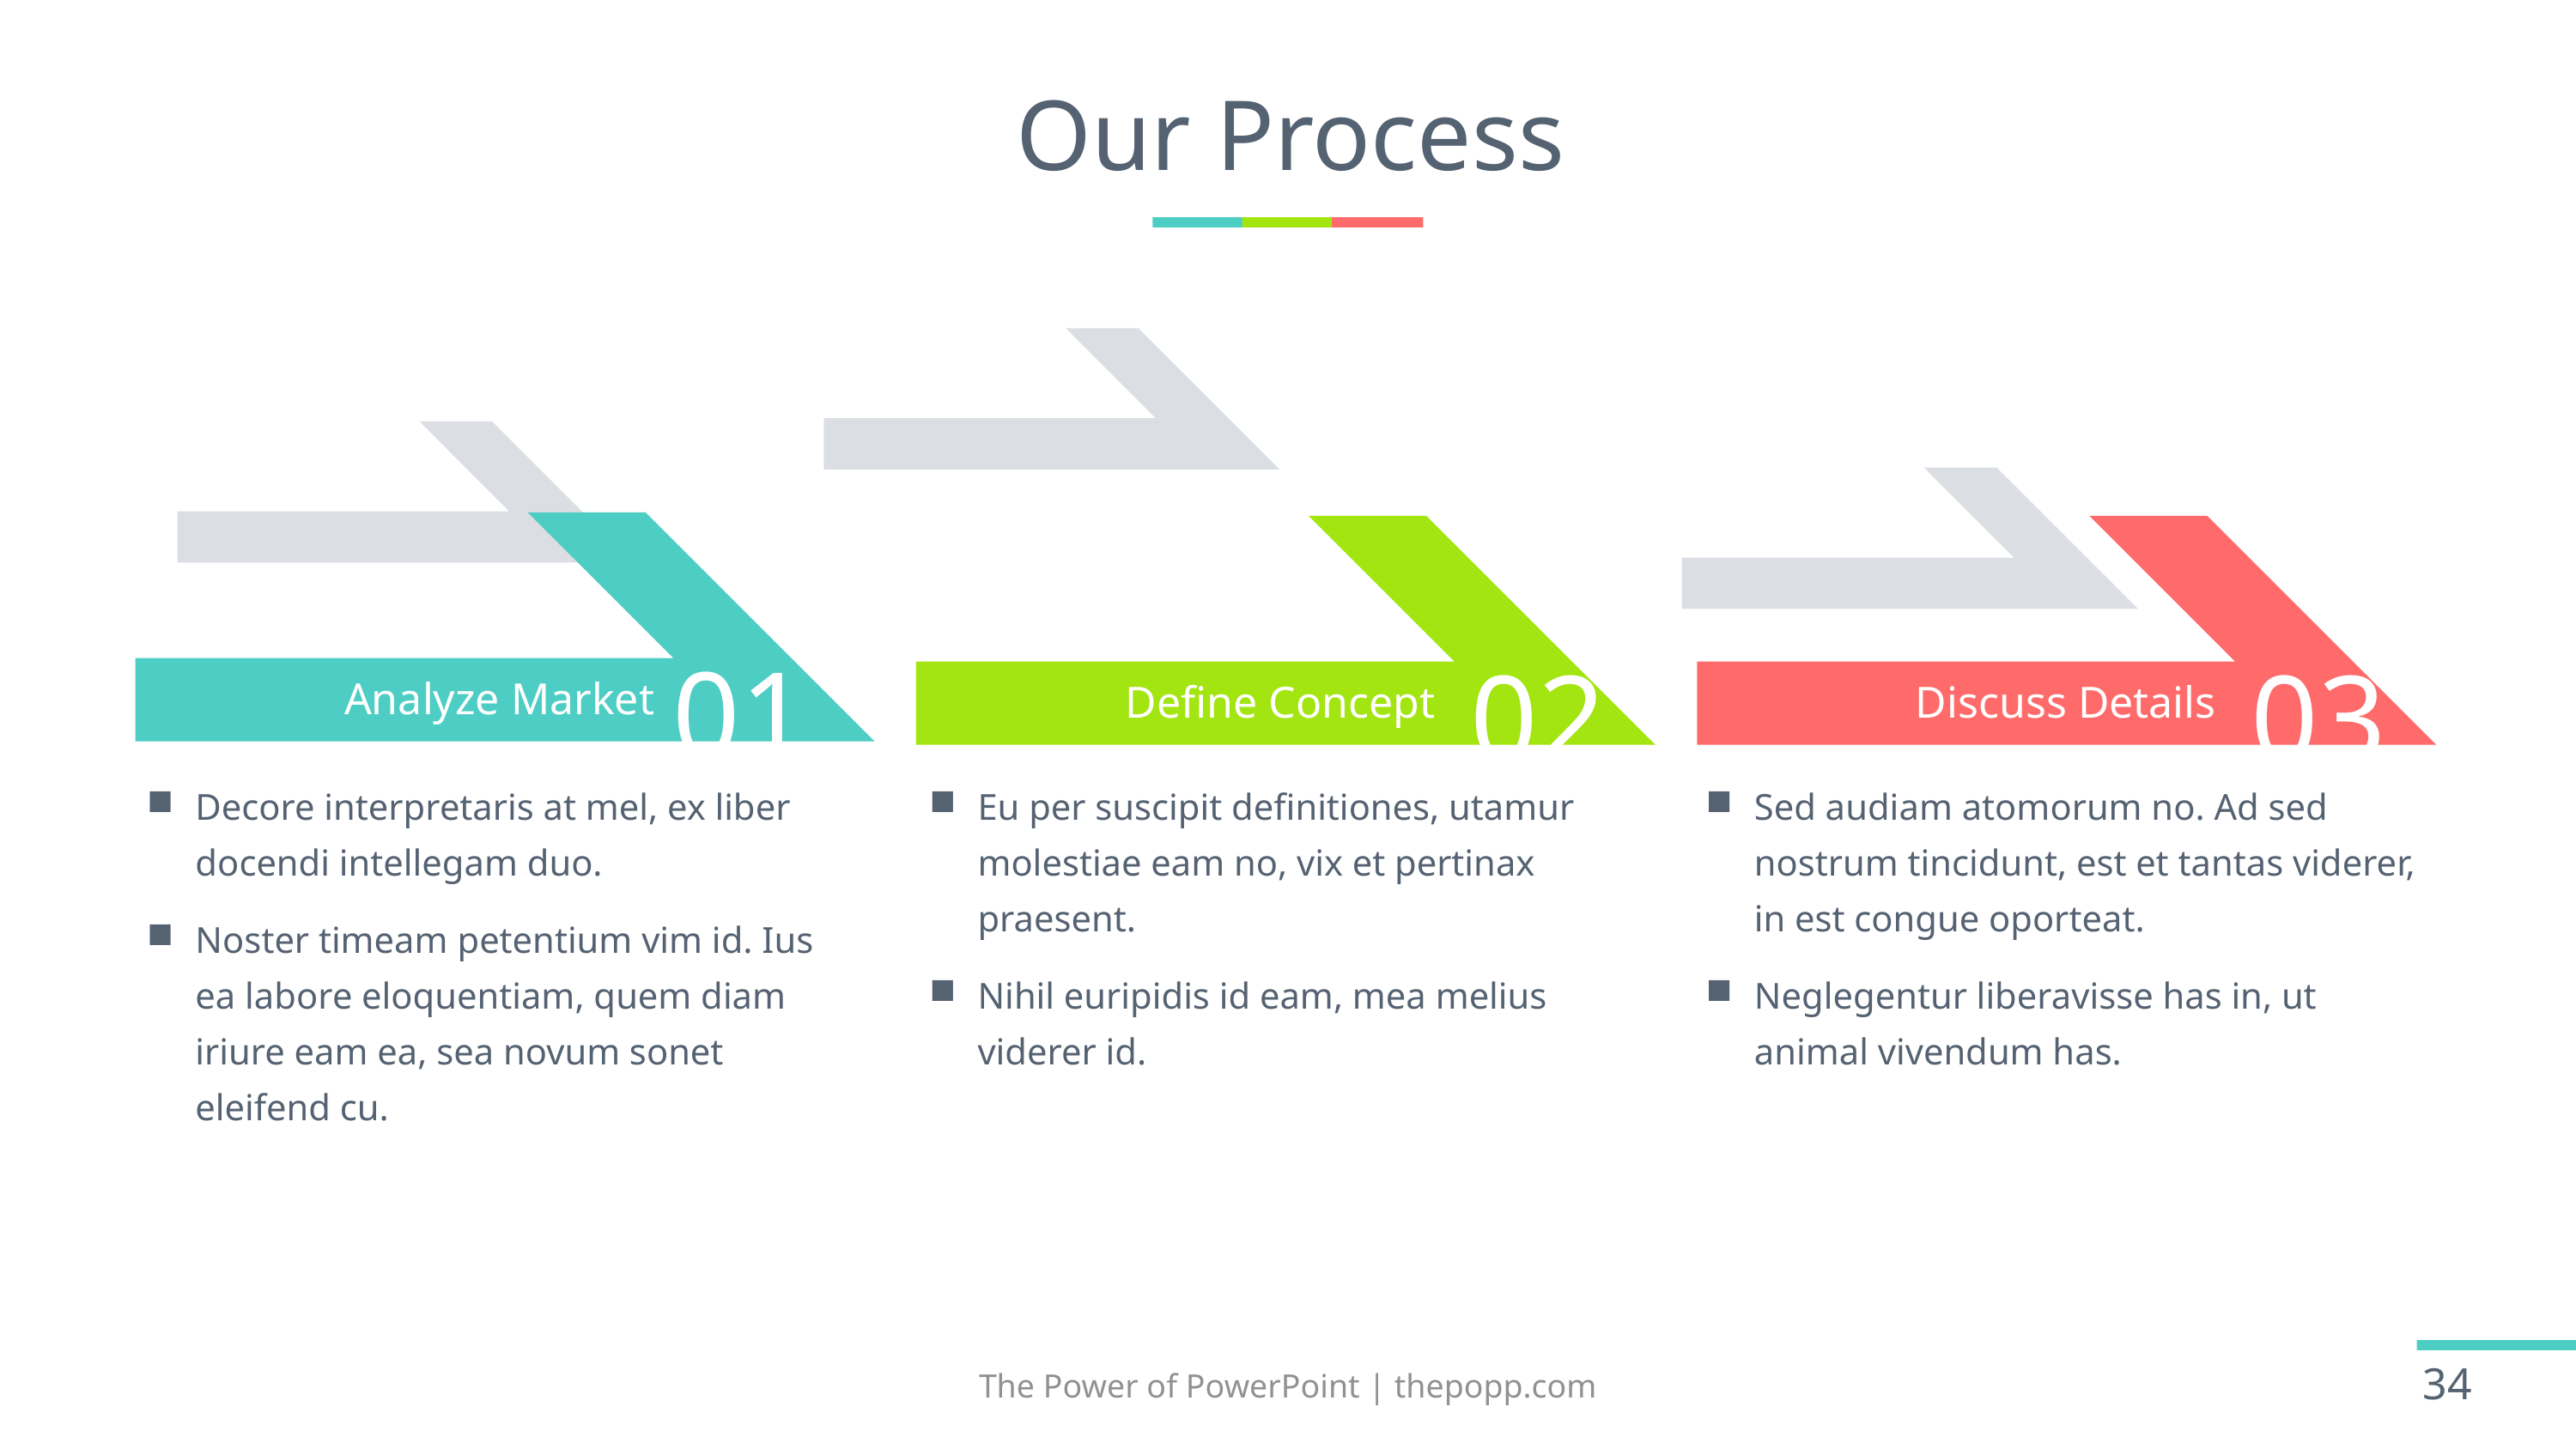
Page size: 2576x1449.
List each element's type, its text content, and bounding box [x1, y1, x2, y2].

list Define Concept [926, 648, 1449, 754]
title Our Process [69, 49, 2512, 230]
list Analyze Market [145, 645, 668, 750]
slide_number 34 [2409, 1351, 2576, 1421]
footer The Power of PowerPoint | thepopp.com [853, 1349, 1723, 1427]
list Eu per suscipit definitiones, utamur molestiae eam no, vix et pertinax praesent. Nihil euripidis id eam, mea melius viderer id. [916, 765, 1656, 1178]
list Sed audiam atomorum no. Ad sed nostrum tincidunt, est et tantas viderer, in est congue oporteat. Neglegentur liberavisse has in, ut animal vivendum has. [1692, 765, 2433, 1178]
list Decore interpretaris at mel, ex liber docendi intellegam duo. Noster timeam petentium vim id. Ius ea labore eloquentiam, quem diam iriure eam ea, sea novum sonet eleifend cu. [134, 765, 874, 1178]
list Discuss Details [1707, 648, 2230, 754]
